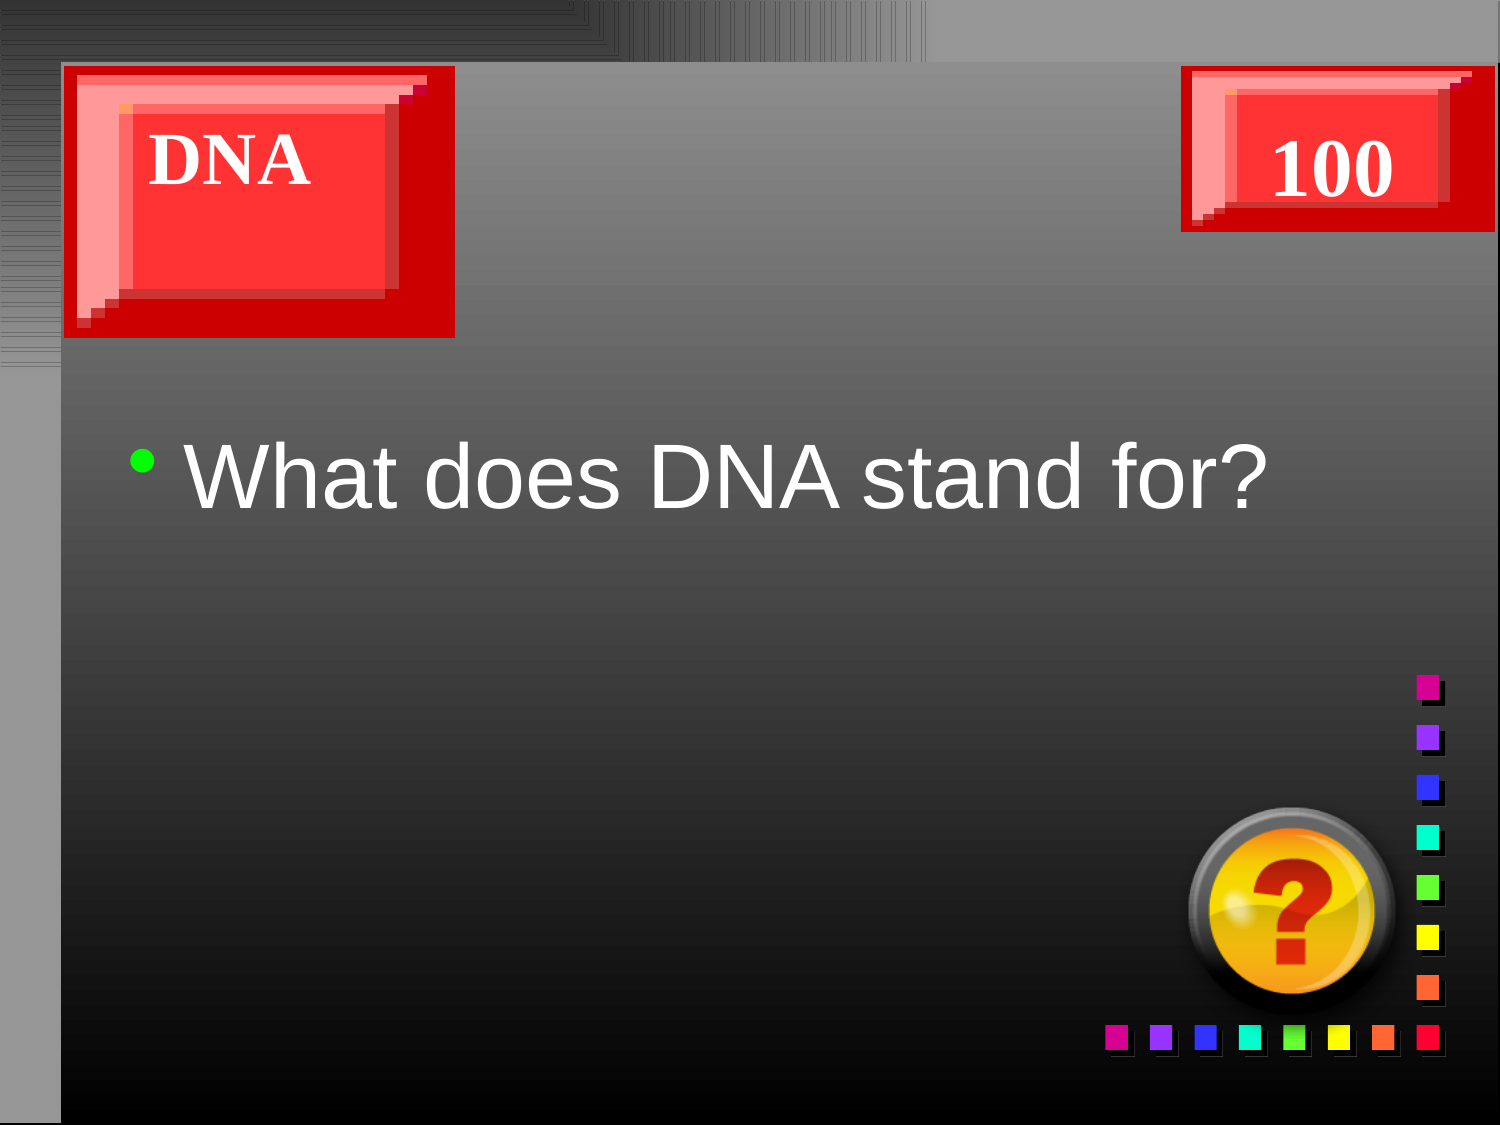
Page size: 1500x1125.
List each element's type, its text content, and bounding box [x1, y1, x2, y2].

list What does DNA stand for? [112, 408, 1388, 929]
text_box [1180, 66, 1495, 232]
picture [1174, 798, 1416, 1039]
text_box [64, 66, 479, 339]
